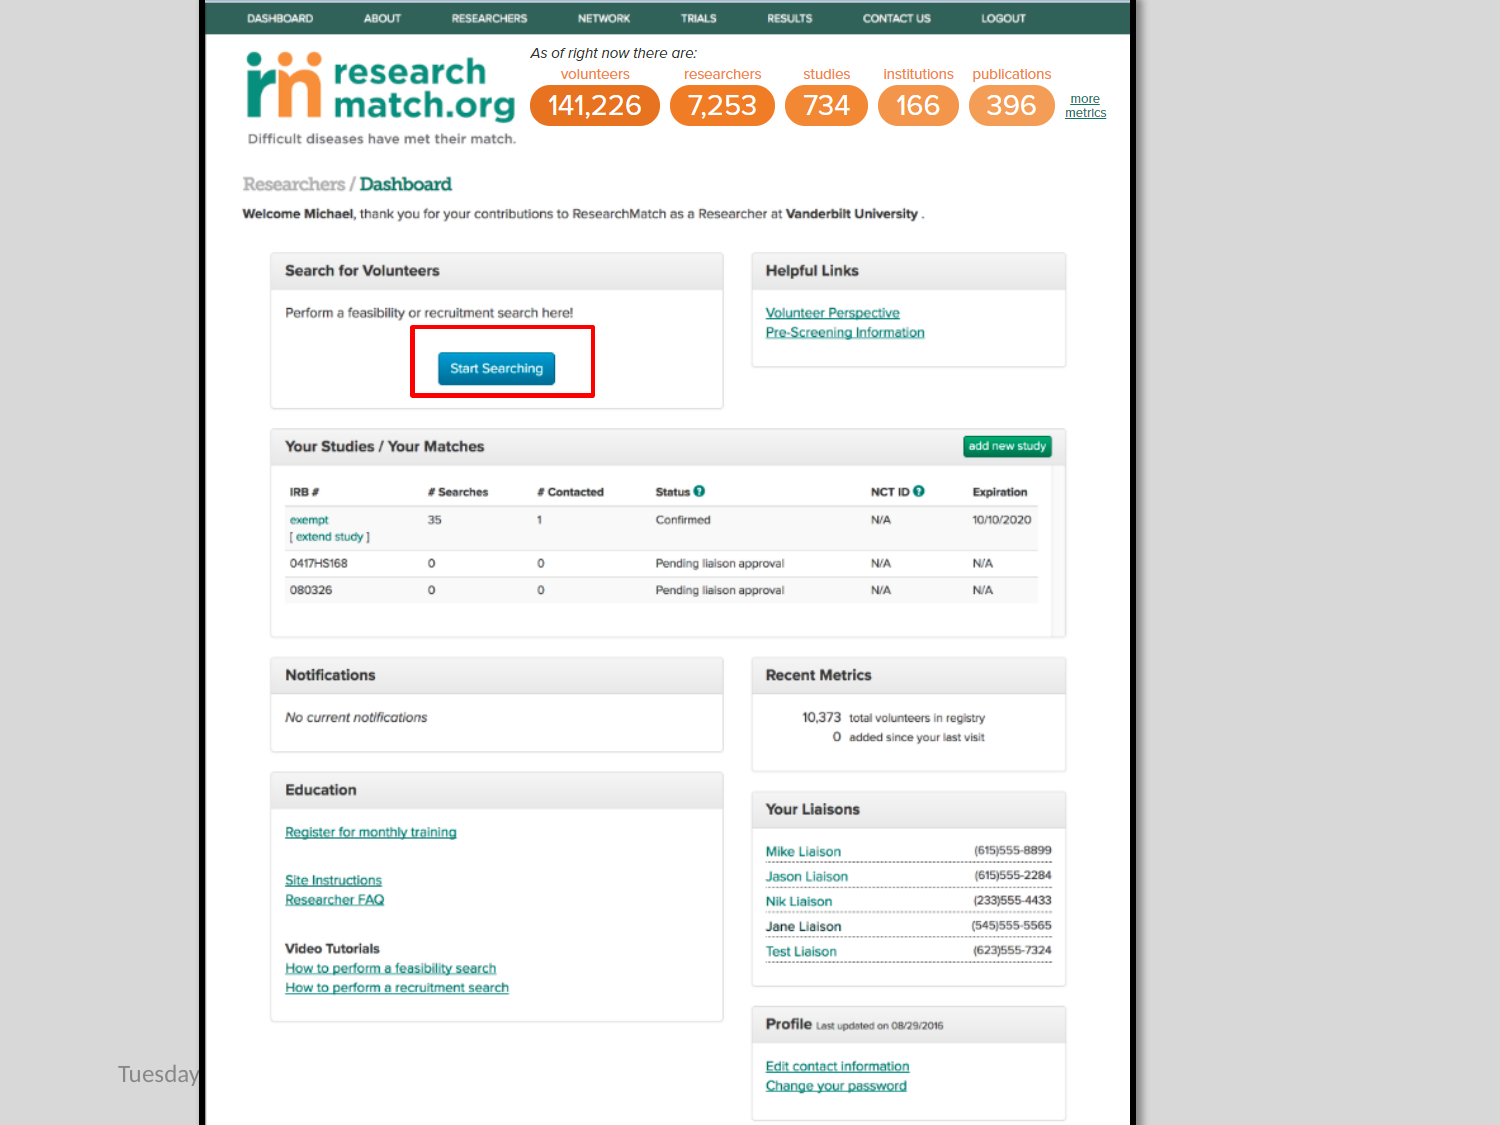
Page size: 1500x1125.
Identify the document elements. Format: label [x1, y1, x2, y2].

slide_number [103, 1042, 199, 1103]
picture [204, 0, 1131, 1125]
